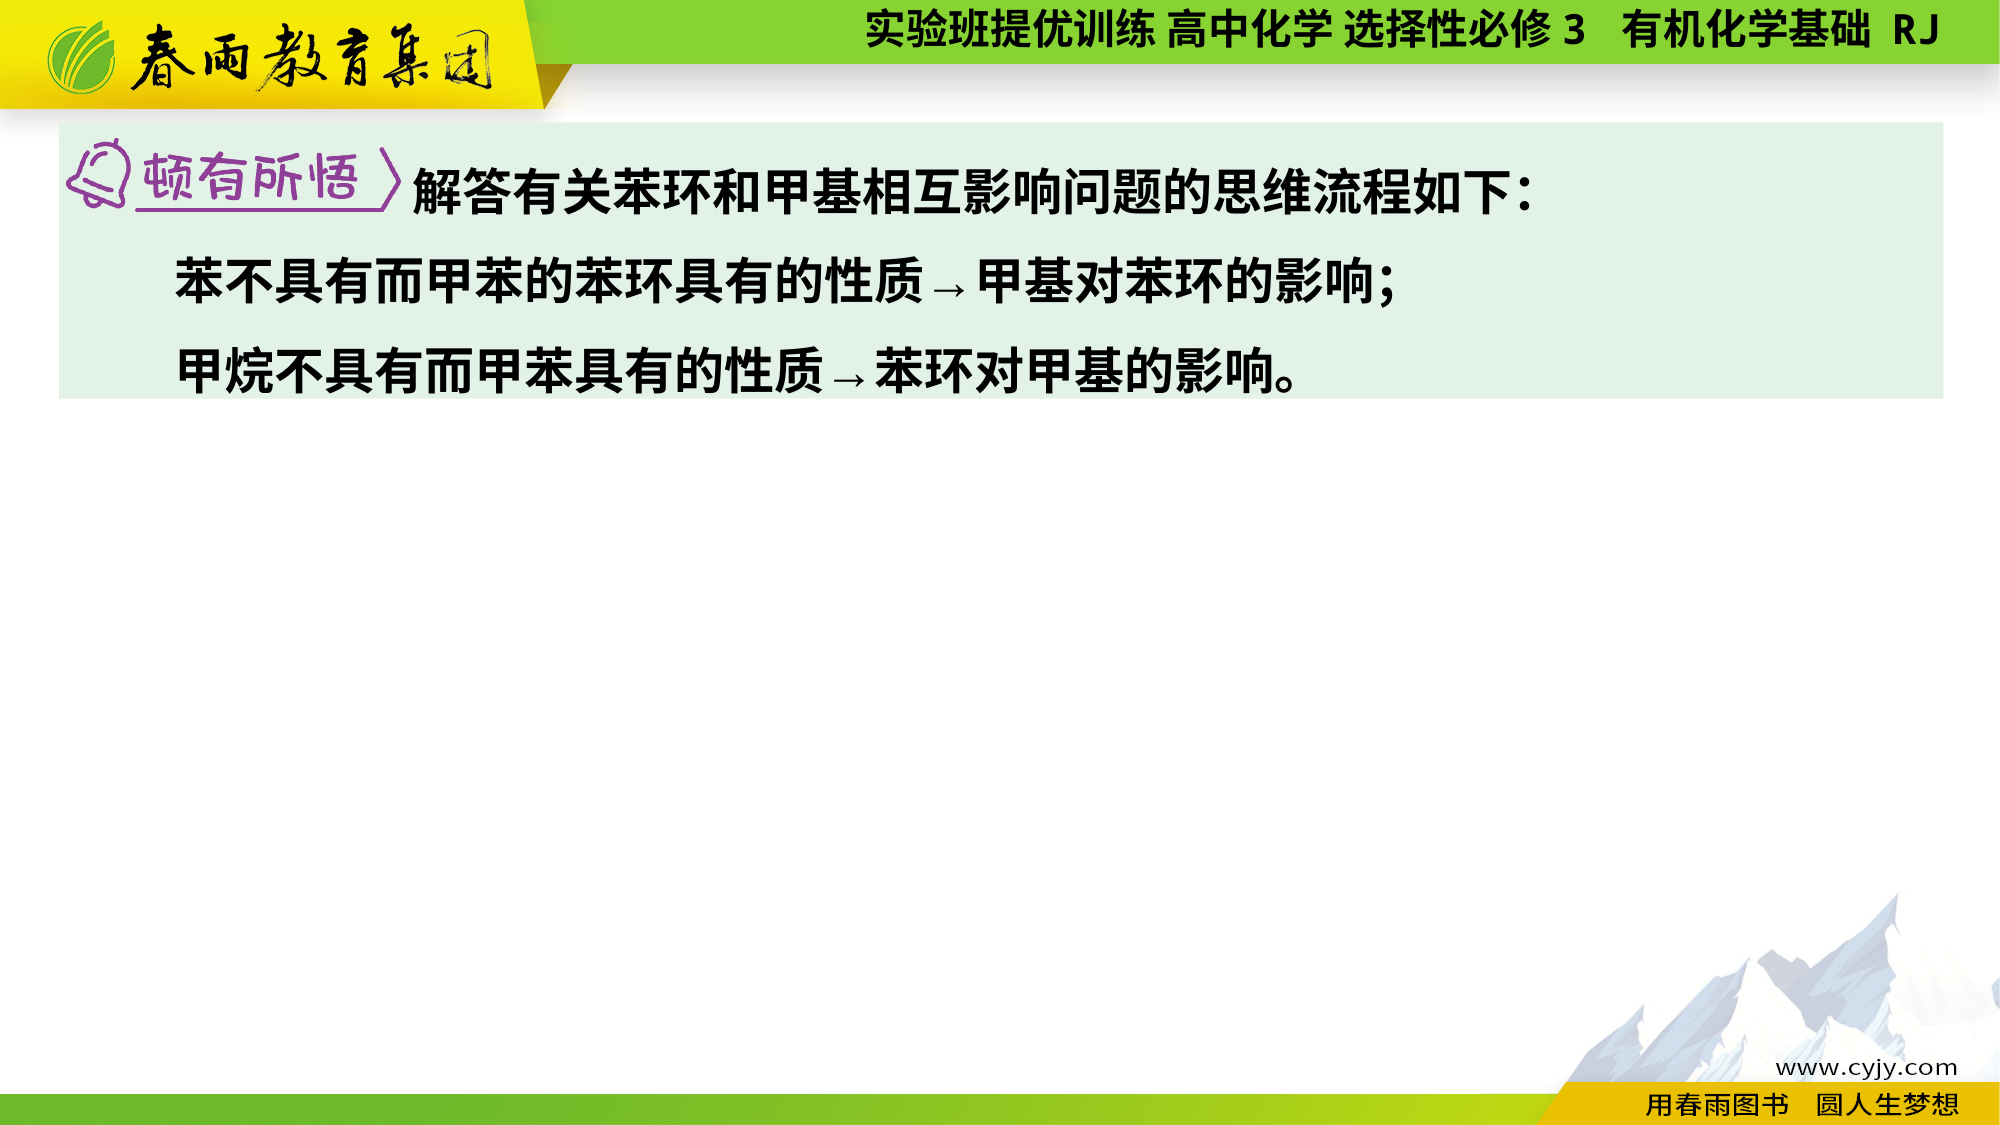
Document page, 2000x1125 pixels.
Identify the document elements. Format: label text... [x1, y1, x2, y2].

picture [0, 0, 2000, 1125]
list 解答有关苯环和甲基相互影响问题的思维流程如下： 苯不具有而甲苯的苯环具有的性质→甲基对苯环的影响； 甲烷不具有而甲苯具有的性质→苯环对甲基的影响。 [59, 122, 1944, 399]
